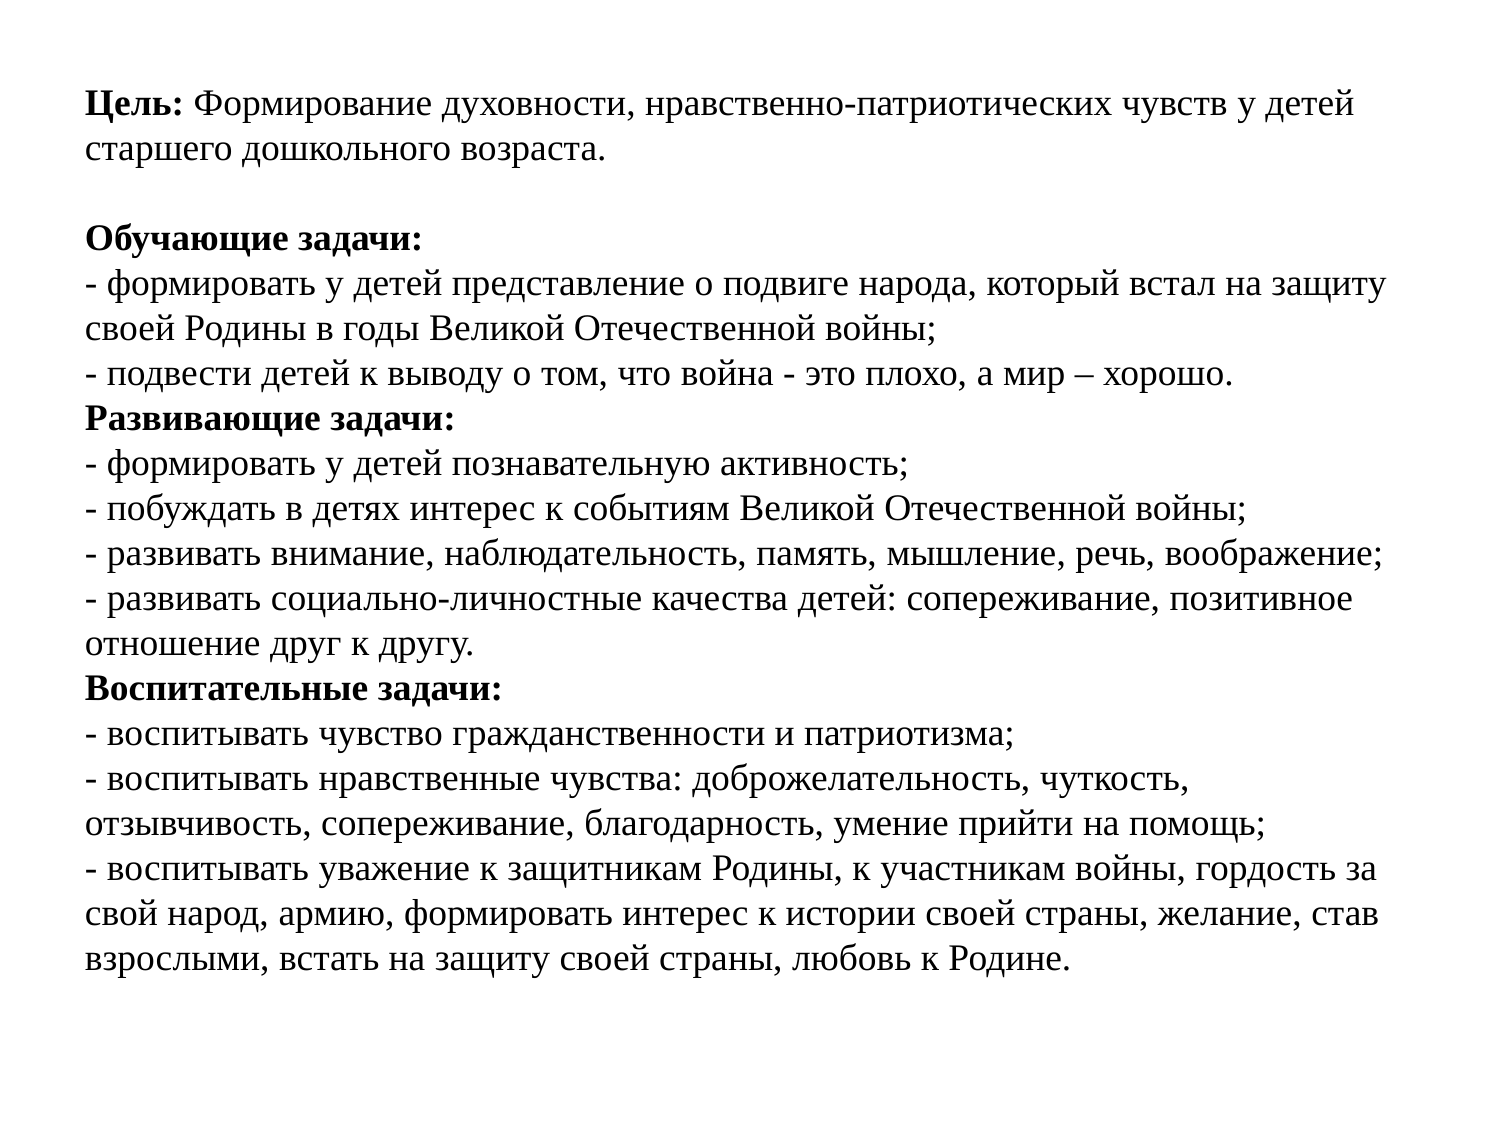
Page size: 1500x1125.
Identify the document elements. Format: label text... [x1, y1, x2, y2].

text_box Цель: Формирование духовности, нравственно-патриотических чувств у детей старшего дошкольного возраста. Обучающие задачи: - формировать у детей представление о подвиге народа, который встал на защиту своей Родины в годы Великой Отечественной войны; - подвести детей к выводу о том, что война - это плохо, а мир – хорошо. Развивающие задачи: - формировать у детей познавательную активность; - побуждать в детях интерес к событиям Великой Отечественной войны; - развивать внимание, наблюдательность, память, мышление, речь, воображение; - развивать социально-личностные качества детей: сопереживание, позитивное отношение друг к другу. Воспитательные задачи: - воспитывать чувство гражданственности и патриотизма; - воспитывать нравственные чувства: доброжелательность, чуткость, отзывчивость, сопереживание, благодарность, умение прийти на помощь; - воспитывать уважение к защитникам Родины, к участникам войны, гордость за свой народ, армию, формировать интерес к истории своей страны, желание, став взрослыми, встать на защиту своей страны, любовь к Родине. [70, 70, 1430, 1030]
